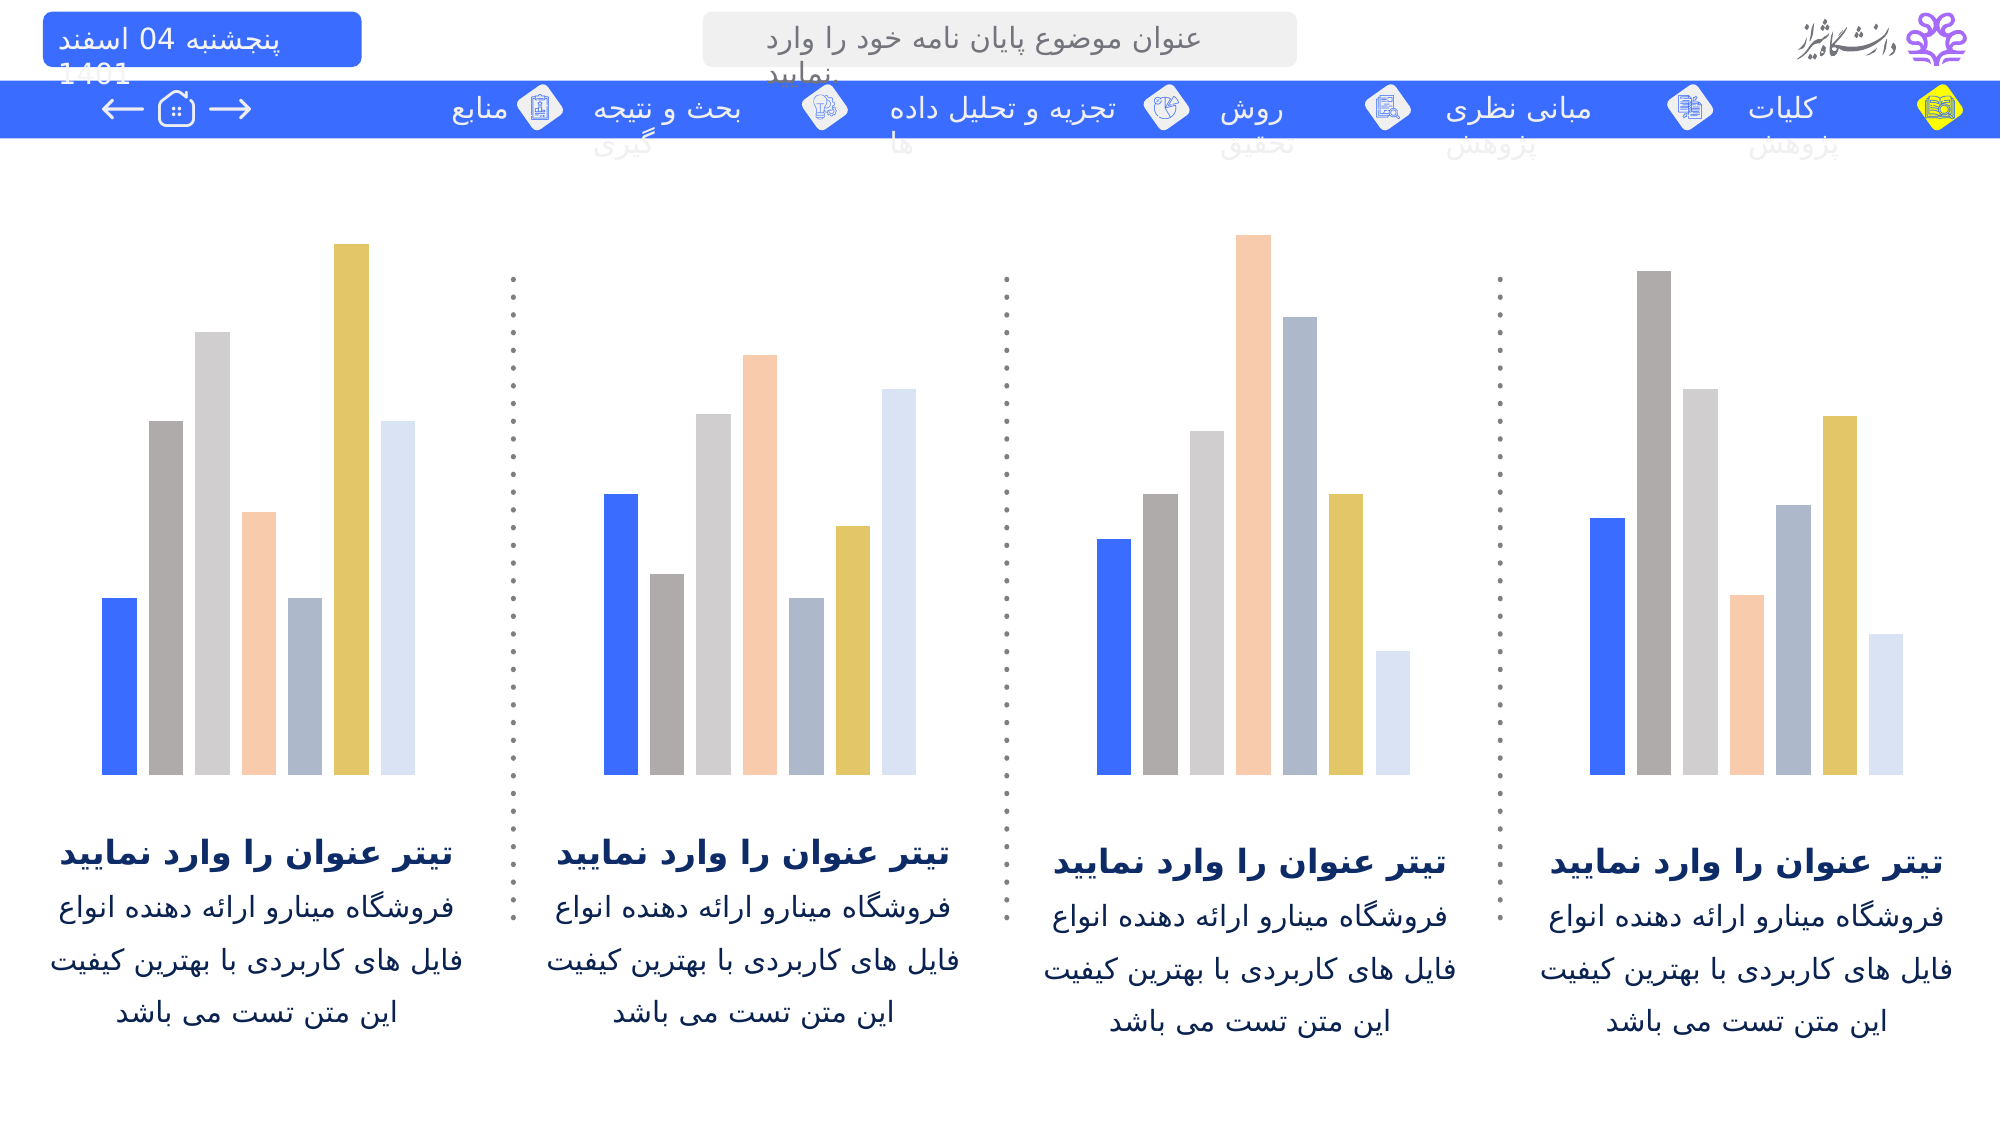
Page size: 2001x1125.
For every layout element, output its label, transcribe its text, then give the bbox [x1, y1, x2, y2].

text_box [334, 243, 369, 775]
picture [158, 90, 195, 127]
text_box [1497, 737, 1503, 744]
text_box [1636, 270, 1672, 775]
text_box [1666, 83, 1715, 132]
text_box [1142, 97, 1191, 132]
text_box [1004, 666, 1010, 673]
text_box [1915, 94, 1925, 120]
text_box [1004, 276, 1010, 283]
text_box [510, 400, 516, 407]
text_box [1497, 329, 1503, 336]
text_box [1097, 538, 1132, 775]
text_box روش تحقیق [1205, 81, 1374, 167]
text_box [1796, 18, 1897, 60]
text_box [510, 595, 516, 602]
text_box [510, 790, 516, 797]
text_box [742, 354, 778, 775]
picture [1925, 93, 1955, 122]
text_box [510, 347, 516, 354]
text_box [1868, 634, 1904, 775]
text_box [510, 843, 516, 850]
text_box [1497, 613, 1503, 620]
text_box کلیات پژوهش [1733, 81, 1929, 167]
text_box [510, 542, 516, 549]
text_box [1004, 400, 1010, 407]
text_box [1282, 316, 1318, 775]
picture [209, 88, 251, 130]
text_box [1497, 347, 1503, 354]
text_box [1004, 418, 1010, 425]
text_box [510, 471, 516, 478]
text_box [1497, 843, 1503, 850]
text_box [1497, 719, 1503, 726]
text_box [1590, 518, 1625, 775]
text_box مبانی نظری پژوهش [1430, 81, 1679, 167]
text_box [1329, 493, 1364, 775]
text_box [1004, 453, 1010, 460]
text_box [380, 420, 416, 775]
text_box [148, 420, 184, 775]
text_box [789, 597, 824, 775]
text_box تیتر عنوان را وارد نمایید فروشگاه مینارو ارائه دهنده انواع فایل های کاربردی با بهترین کیفیت این متن تست می باشد [530, 803, 977, 1036]
text_box بحث و نتیجه گیری [578, 81, 811, 167]
text_box [515, 83, 565, 132]
text_box [510, 613, 516, 620]
text_box [1822, 415, 1857, 775]
text_box منابع [436, 81, 534, 132]
text_box عنوان موضوع پایان نامه خود را وارد نمایید. [750, 12, 1250, 97]
text_box [1375, 650, 1410, 775]
text_box [800, 97, 849, 132]
text_box [288, 597, 323, 775]
text_box تیتر عنوان را وارد نمایید فروشگاه مینارو ارائه دهنده انواع فایل های کاربردی با بهترین کیفیت این متن تست می باشد [33, 803, 481, 1036]
picture [102, 88, 144, 130]
text_box [1004, 914, 1010, 921]
picture [1154, 95, 1179, 120]
text_box [603, 493, 638, 775]
text_box [241, 512, 276, 775]
text_box [1497, 524, 1503, 531]
text_box [1497, 595, 1503, 602]
text_box تیتر عنوان را وارد نمایید فروشگاه مینارو ارائه دهنده انواع فایل های کاربردی با بهترین کیفیت این متن تست می باشد [1523, 812, 1971, 1045]
text_box [1729, 595, 1765, 775]
text_box [1363, 83, 1413, 132]
picture [527, 94, 553, 120]
text_box [195, 332, 230, 775]
text_box [510, 648, 516, 655]
text_box پنجشنبه 04 اسفند 1401 [43, 12, 370, 98]
text_box [1497, 418, 1503, 425]
picture [1678, 95, 1702, 119]
text_box [510, 418, 516, 425]
text_box [1004, 790, 1010, 797]
text_box [102, 597, 137, 775]
text_box [510, 737, 516, 744]
text_box [1004, 861, 1010, 868]
text_box [1236, 234, 1271, 775]
text_box [1189, 430, 1225, 775]
text_box [1143, 493, 1178, 775]
text_box [1497, 400, 1503, 407]
text_box [1497, 276, 1503, 283]
text_box [1004, 471, 1010, 478]
text_box [696, 413, 731, 775]
text_box [1497, 861, 1503, 868]
text_box [1926, 83, 1954, 93]
text_box [1004, 719, 1010, 726]
text_box [1004, 524, 1010, 531]
text_box [510, 453, 516, 460]
text_box [1776, 504, 1811, 775]
text_box [1004, 542, 1010, 549]
text_box [1004, 329, 1010, 336]
text_box [1004, 613, 1010, 620]
text_box تیتر عنوان را وارد نمایید فروشگاه مینارو ارائه دهنده انواع فایل های کاربردی با بهترین کیفیت این متن تست می باشد [1027, 812, 1474, 1045]
text_box [1497, 471, 1503, 478]
text_box [1004, 347, 1010, 354]
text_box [1906, 12, 1967, 66]
text_box [1497, 790, 1503, 797]
text_box [1004, 737, 1010, 744]
text_box تجزیه و تحلیل داده ها [874, 97, 1154, 167]
text_box [650, 574, 685, 775]
text_box [1497, 914, 1503, 921]
text_box [1004, 808, 1010, 815]
text_box [1926, 122, 1953, 132]
text_box [1004, 648, 1010, 655]
text_box [510, 719, 516, 726]
text_box [1683, 388, 1718, 775]
text_box [1497, 453, 1503, 460]
text_box [510, 914, 516, 921]
text_box [510, 808, 516, 815]
text_box [510, 666, 516, 673]
text_box [510, 861, 516, 868]
text_box [1004, 843, 1010, 850]
text_box [510, 276, 516, 283]
text_box [510, 329, 516, 336]
text_box [1497, 542, 1503, 549]
picture [811, 93, 839, 121]
text_box [1497, 648, 1503, 655]
text_box [1497, 666, 1503, 673]
text_box [1004, 595, 1010, 602]
text_box [510, 524, 516, 531]
text_box [882, 388, 917, 775]
picture [1376, 95, 1400, 119]
text_box [1497, 808, 1503, 815]
text_box [835, 526, 871, 775]
text_box [1955, 95, 1965, 121]
